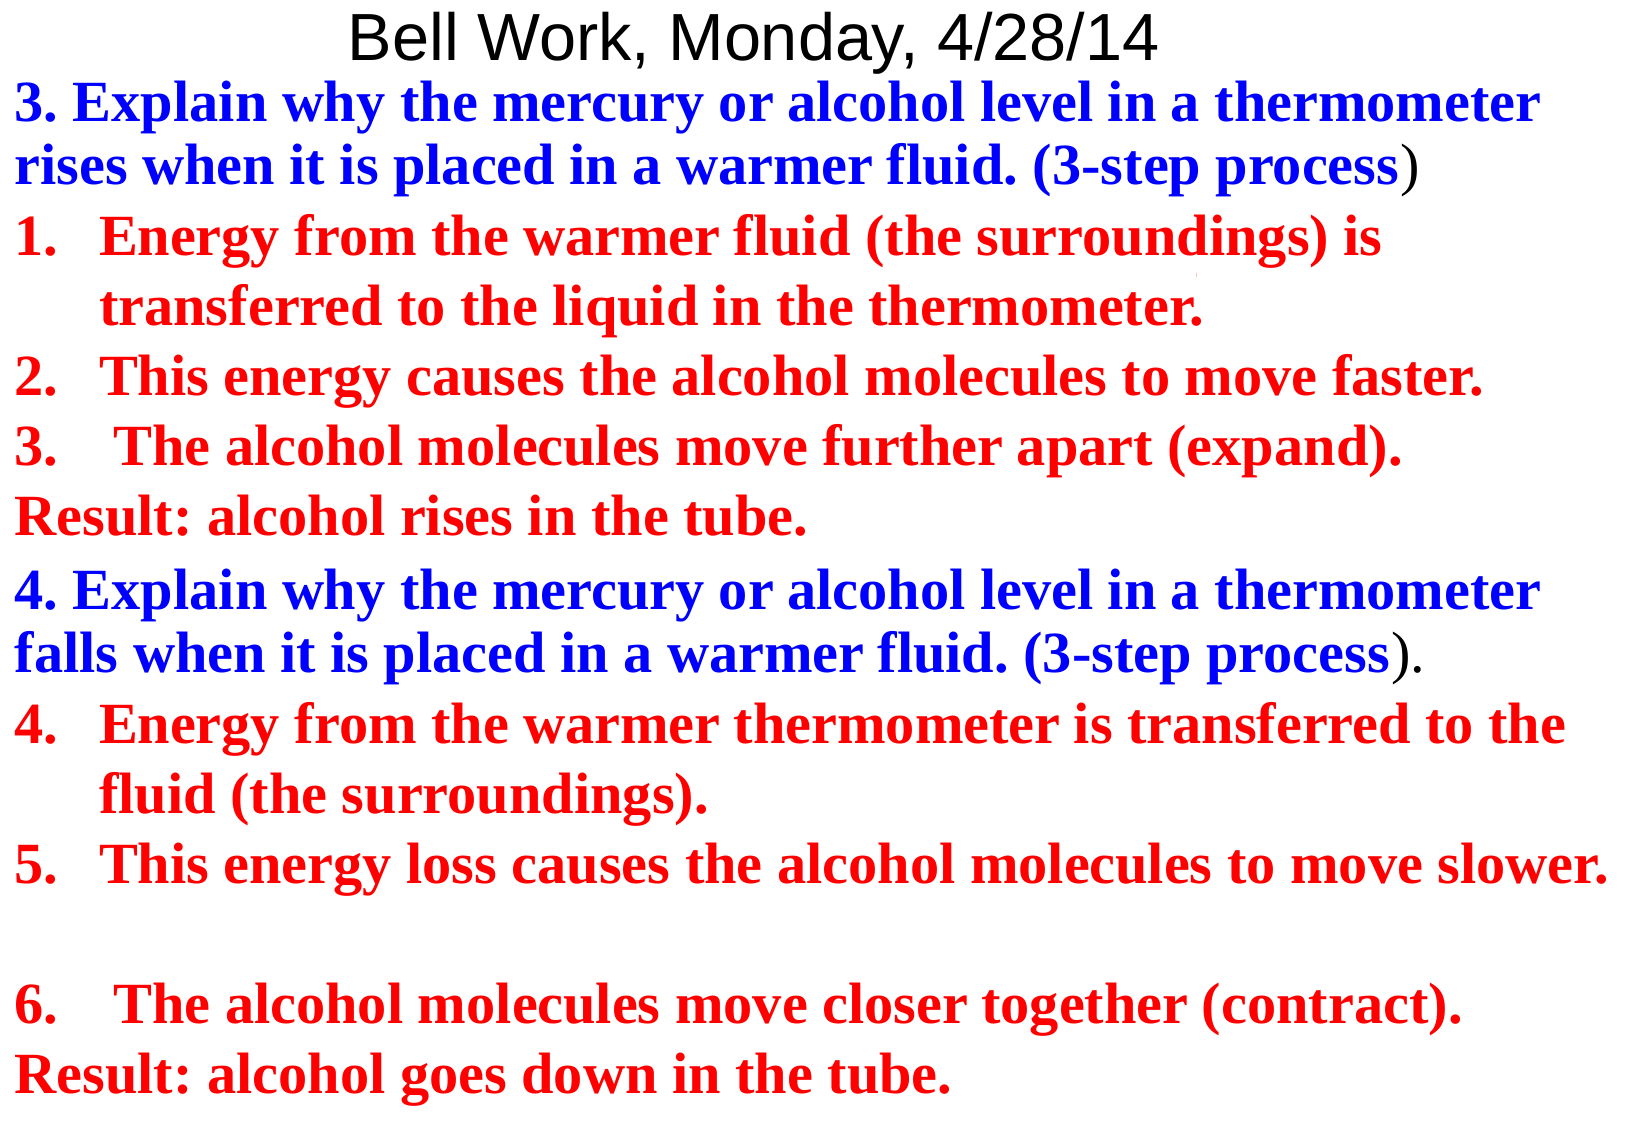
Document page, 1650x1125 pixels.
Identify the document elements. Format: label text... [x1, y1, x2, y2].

text_box Bell Work, Monday, 4/28/14 [0, 0, 1527, 64]
text_box 3. Explain why the mercury or alcohol level in a thermometer rises when it is placed in a warmer fluid. (3-step process) Energy from the warmer fluid (the surroundings) is transferred to the liquid in the thermometer. This energy causes the alcohol molecules to move faster. The alcohol molecules move further apart (expand). Result: alcohol rises in the tube. 4. Explain why the mercury or alcohol level in a thermometer falls when it is placed in a warmer fluid. (3-step process). Energy from the warmer thermometer is transferred to the fluid (the surroundings). This energy loss causes the alcohol molecules to move slower. The alcohol molecules move closer together (contract). Result: alcohol goes down in the tube. [0, 64, 1625, 1114]
